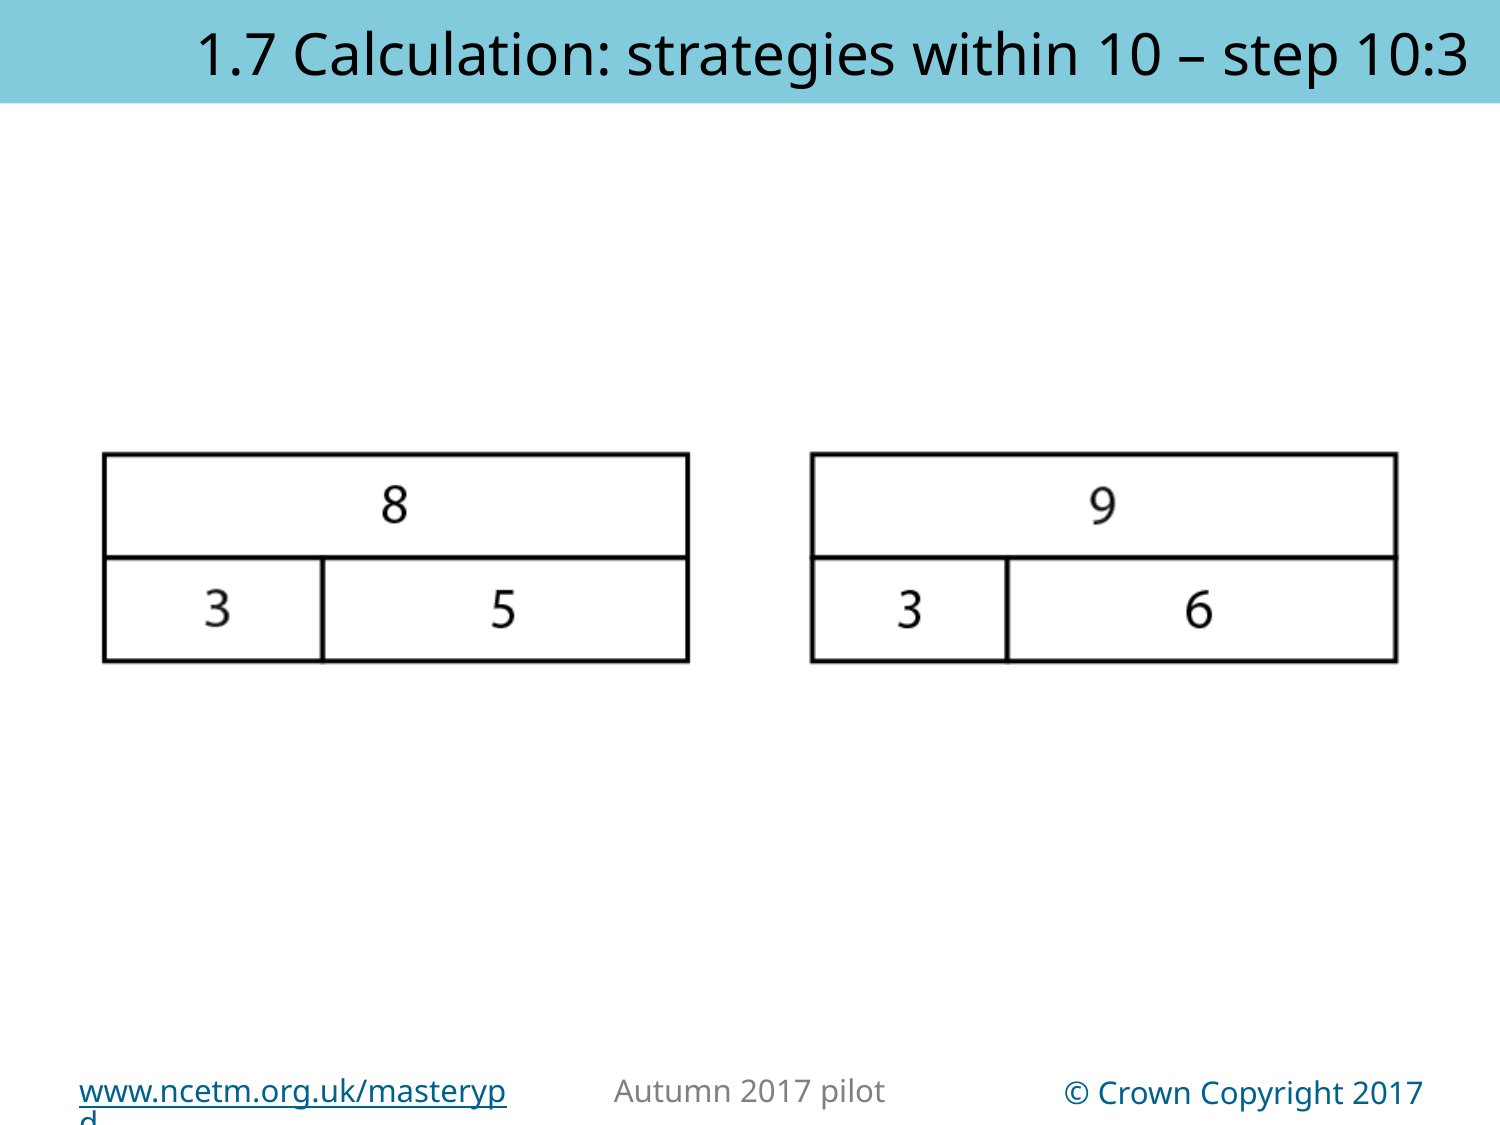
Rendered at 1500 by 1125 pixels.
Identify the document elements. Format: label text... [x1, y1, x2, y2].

list 1.7 Calculation: strategies within 10 – step 10:3 [0, 0, 1500, 104]
picture [96, 414, 703, 711]
picture [800, 444, 1412, 681]
